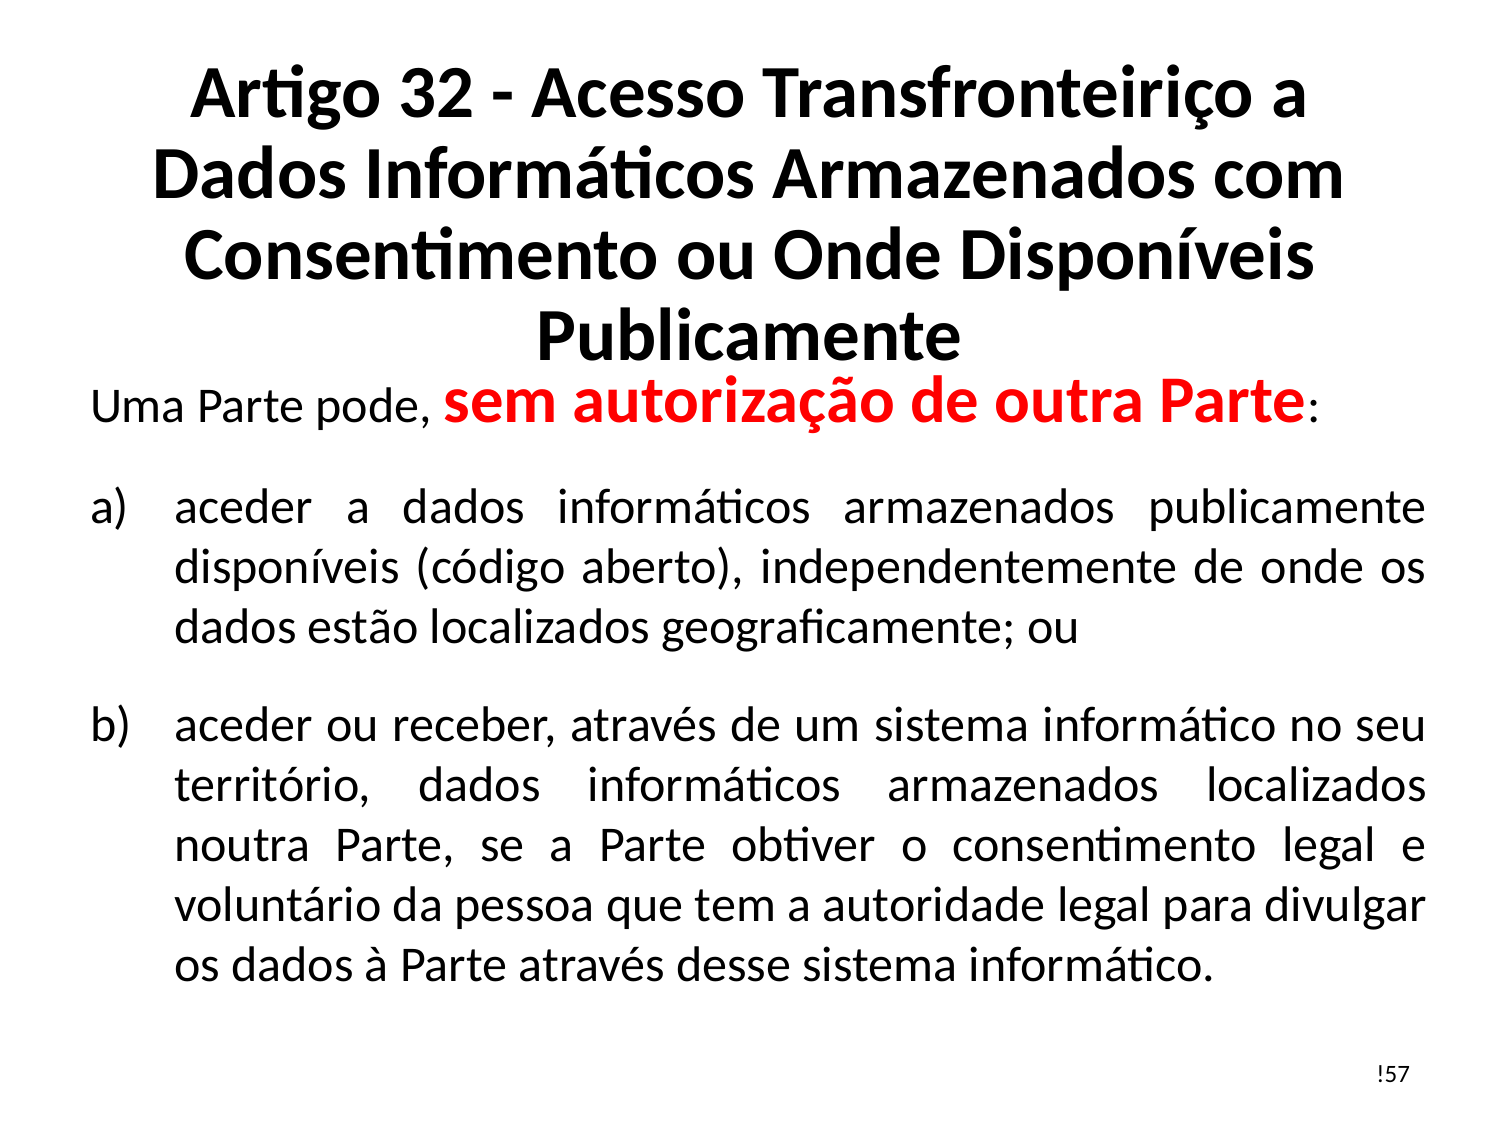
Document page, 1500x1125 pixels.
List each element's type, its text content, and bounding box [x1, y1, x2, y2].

title Artigo 32 - Acesso Transfronteiriço a Dados Informáticos Armazenados com Consentimento ou Onde Disponíveis Publicamente [75, 45, 1425, 266]
list Uma Parte pode, sem autorização de outra Parte: aceder a dados informáticos armazenados publicamente disponíveis (código aberto), independentemente de onde os dados estão localizados geograficamente; ou aceder ou receber, através de um sistema informático no seu território, dados informáticos armazenados localizados noutra Parte, se a Parte obtiver o consentimento legal e voluntário da pessoa que tem a autoridade legal para divulgar os dados à Parte através desse sistema informático. [75, 348, 1443, 1031]
slide_number !57 [1074, 1042, 1425, 1103]
